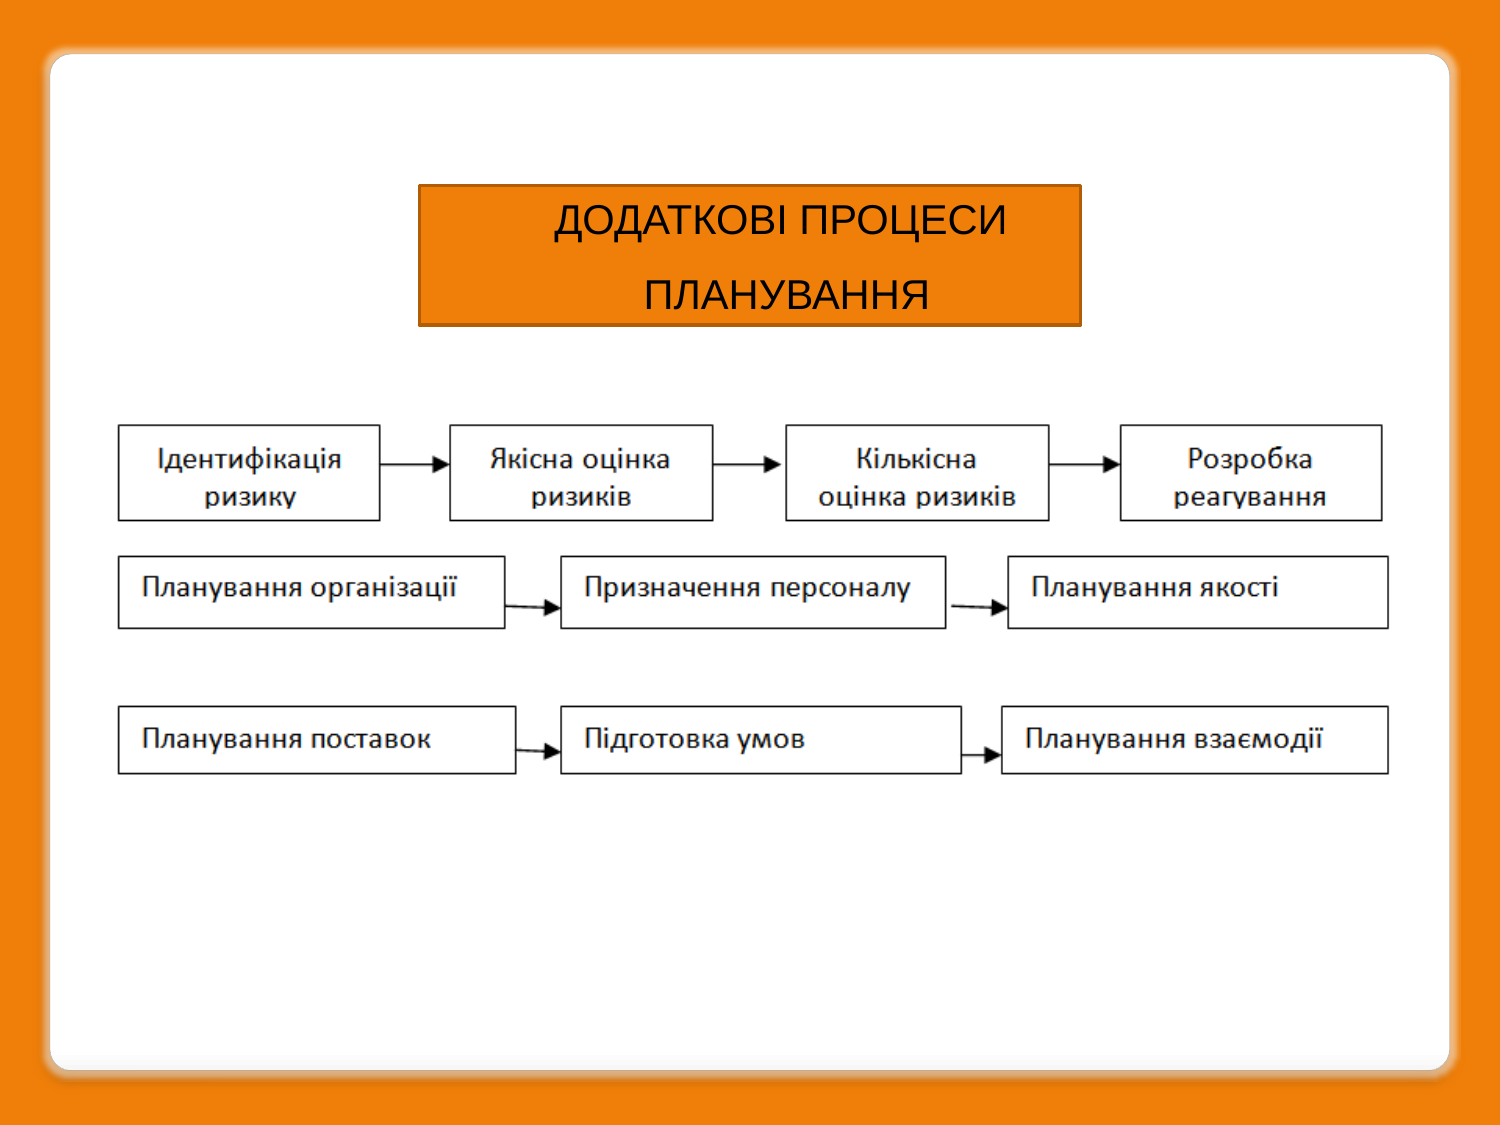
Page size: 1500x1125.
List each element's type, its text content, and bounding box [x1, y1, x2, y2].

text_box ДОДАТКОВІ ПРОЦЕСИ ПЛАНУВАННЯ [418, 184, 1082, 327]
picture [88, 396, 1424, 811]
